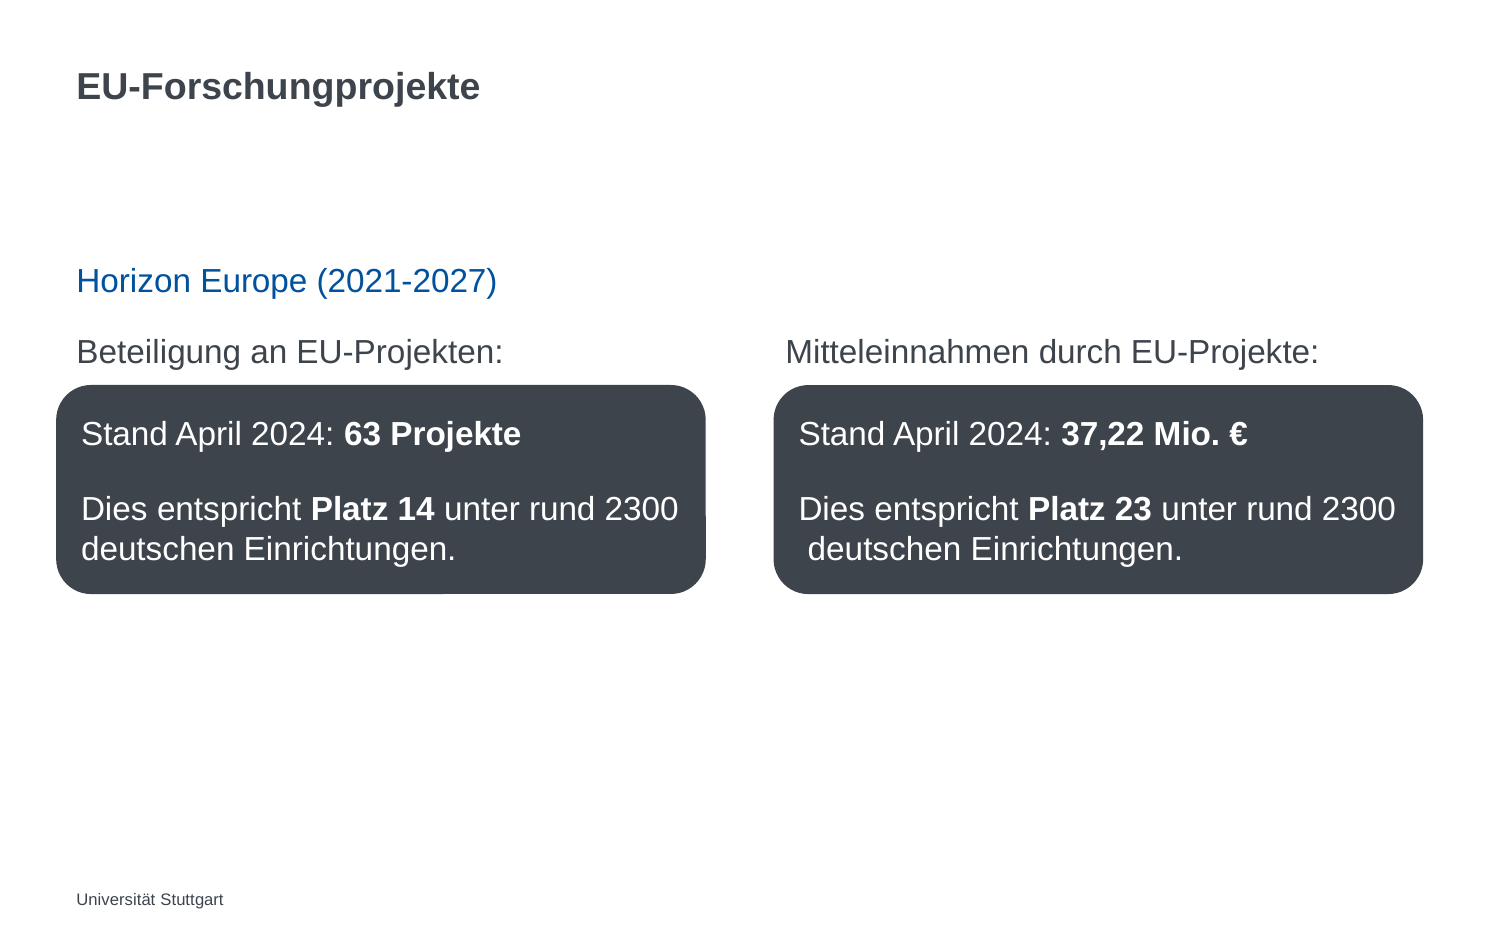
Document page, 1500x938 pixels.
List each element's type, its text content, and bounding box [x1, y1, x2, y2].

text_box Stand April 2024: 63 Projekte Dies entspricht Platz 14 unter rund 2300 deutschen Einrichtungen. [56, 384, 706, 595]
title EU-Forschungprojekte [76, 62, 1423, 108]
text_box Stand April 2024: 37,22 Mio. € Dies entspricht Platz 23 unter rund 2300 deutschen Einrichtungen. [773, 385, 1424, 595]
text_box Horizon Europe (2021-2027) [76, 259, 727, 299]
text_box Beteiligung an EU-Projekten: [76, 322, 727, 362]
footer Universität Stuttgart [76, 888, 1072, 910]
text_box Mitteleinnahmen durch EU-Projekte: [785, 322, 1435, 362]
